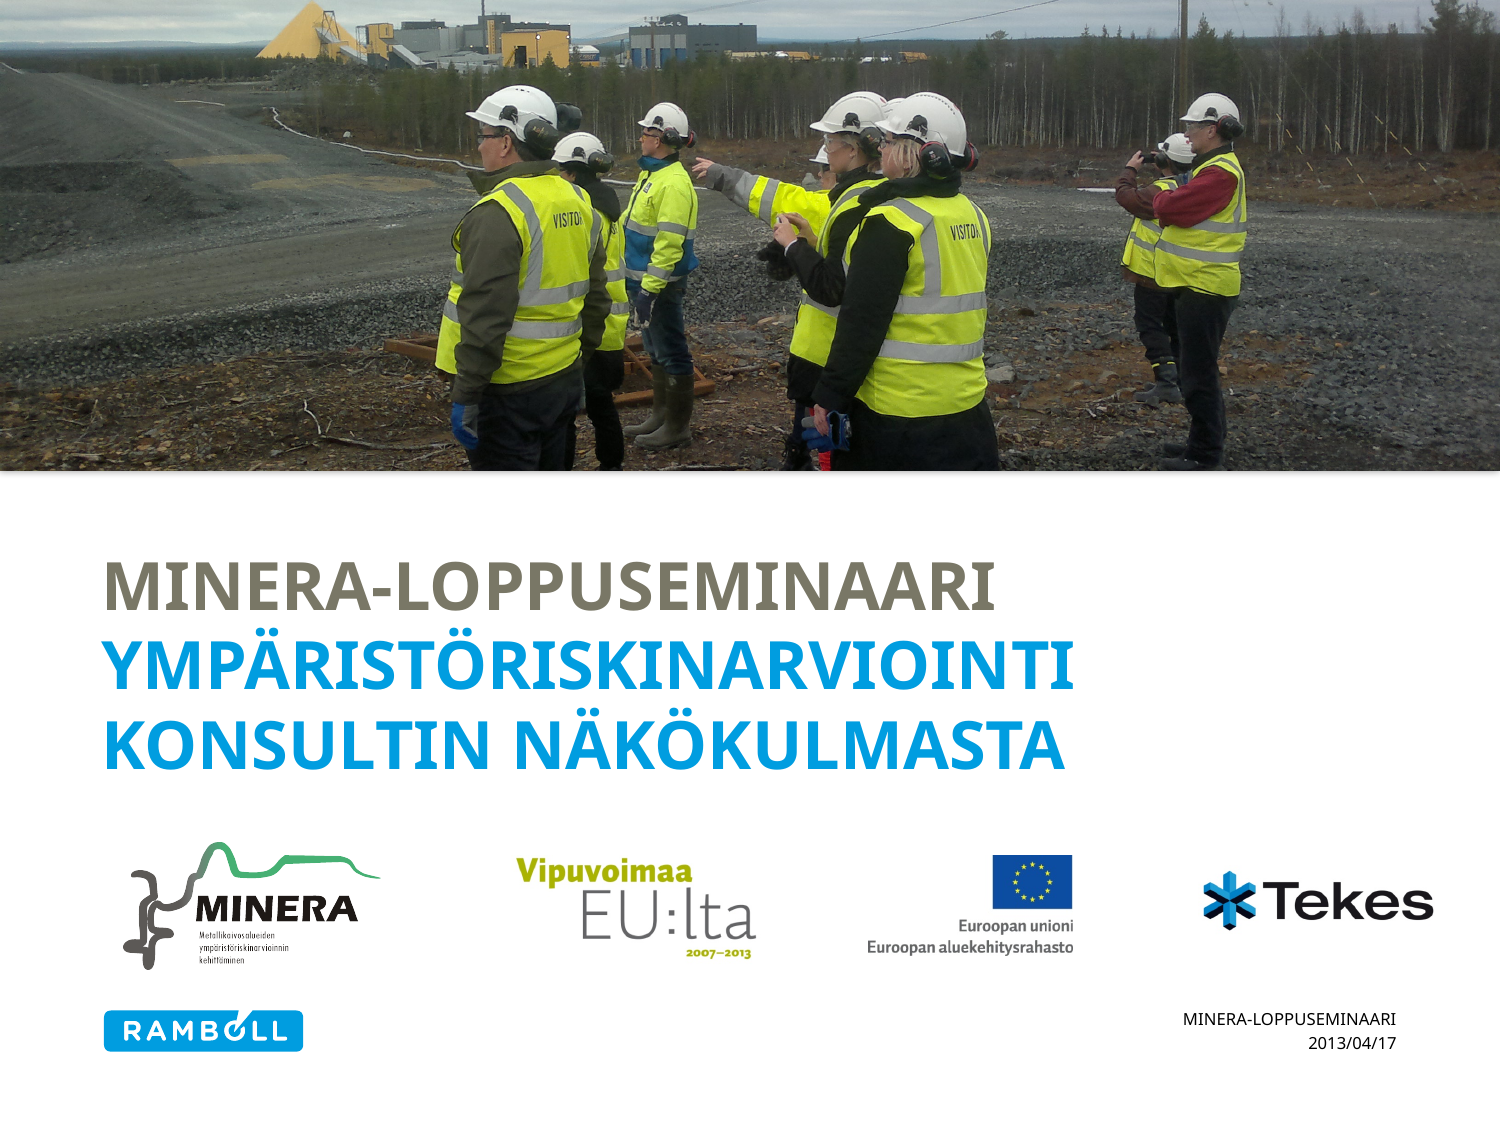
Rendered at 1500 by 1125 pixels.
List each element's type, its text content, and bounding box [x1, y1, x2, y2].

picture [0, 0, 1500, 471]
picture [478, 855, 774, 970]
title Minera-loppuseminaari [101, 543, 1400, 622]
picture [123, 841, 381, 970]
picture [1198, 864, 1439, 936]
picture [867, 855, 1073, 956]
subtitle Ympäristöriskinarviointi konsultin näkökulmasta [101, 622, 1400, 911]
